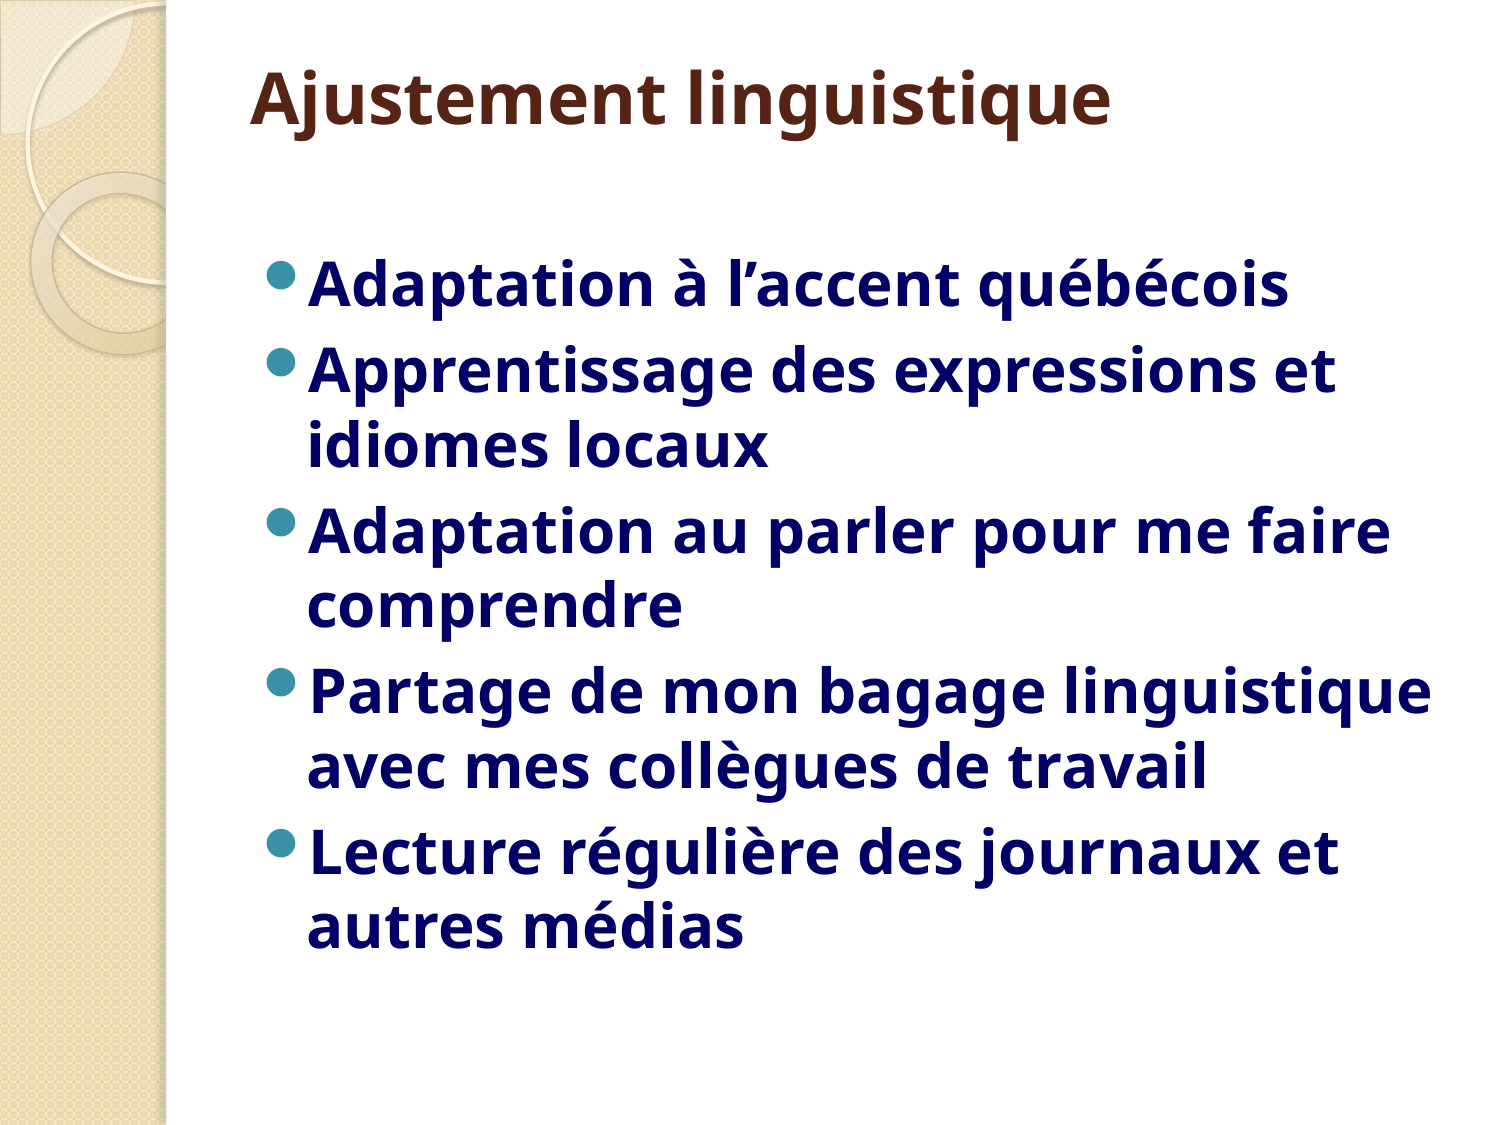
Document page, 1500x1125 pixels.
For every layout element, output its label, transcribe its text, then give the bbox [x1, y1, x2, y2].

list Adaptation à l’accent québécois Apprentissage des expressions et idiomes locaux Adaptation au parler pour me faire comprendre Partage de mon bagage linguistique avec mes collègues de travail Lecture régulière des journaux et autres médias [235, 237, 1466, 1025]
title Ajustement linguistique [235, 45, 1466, 233]
